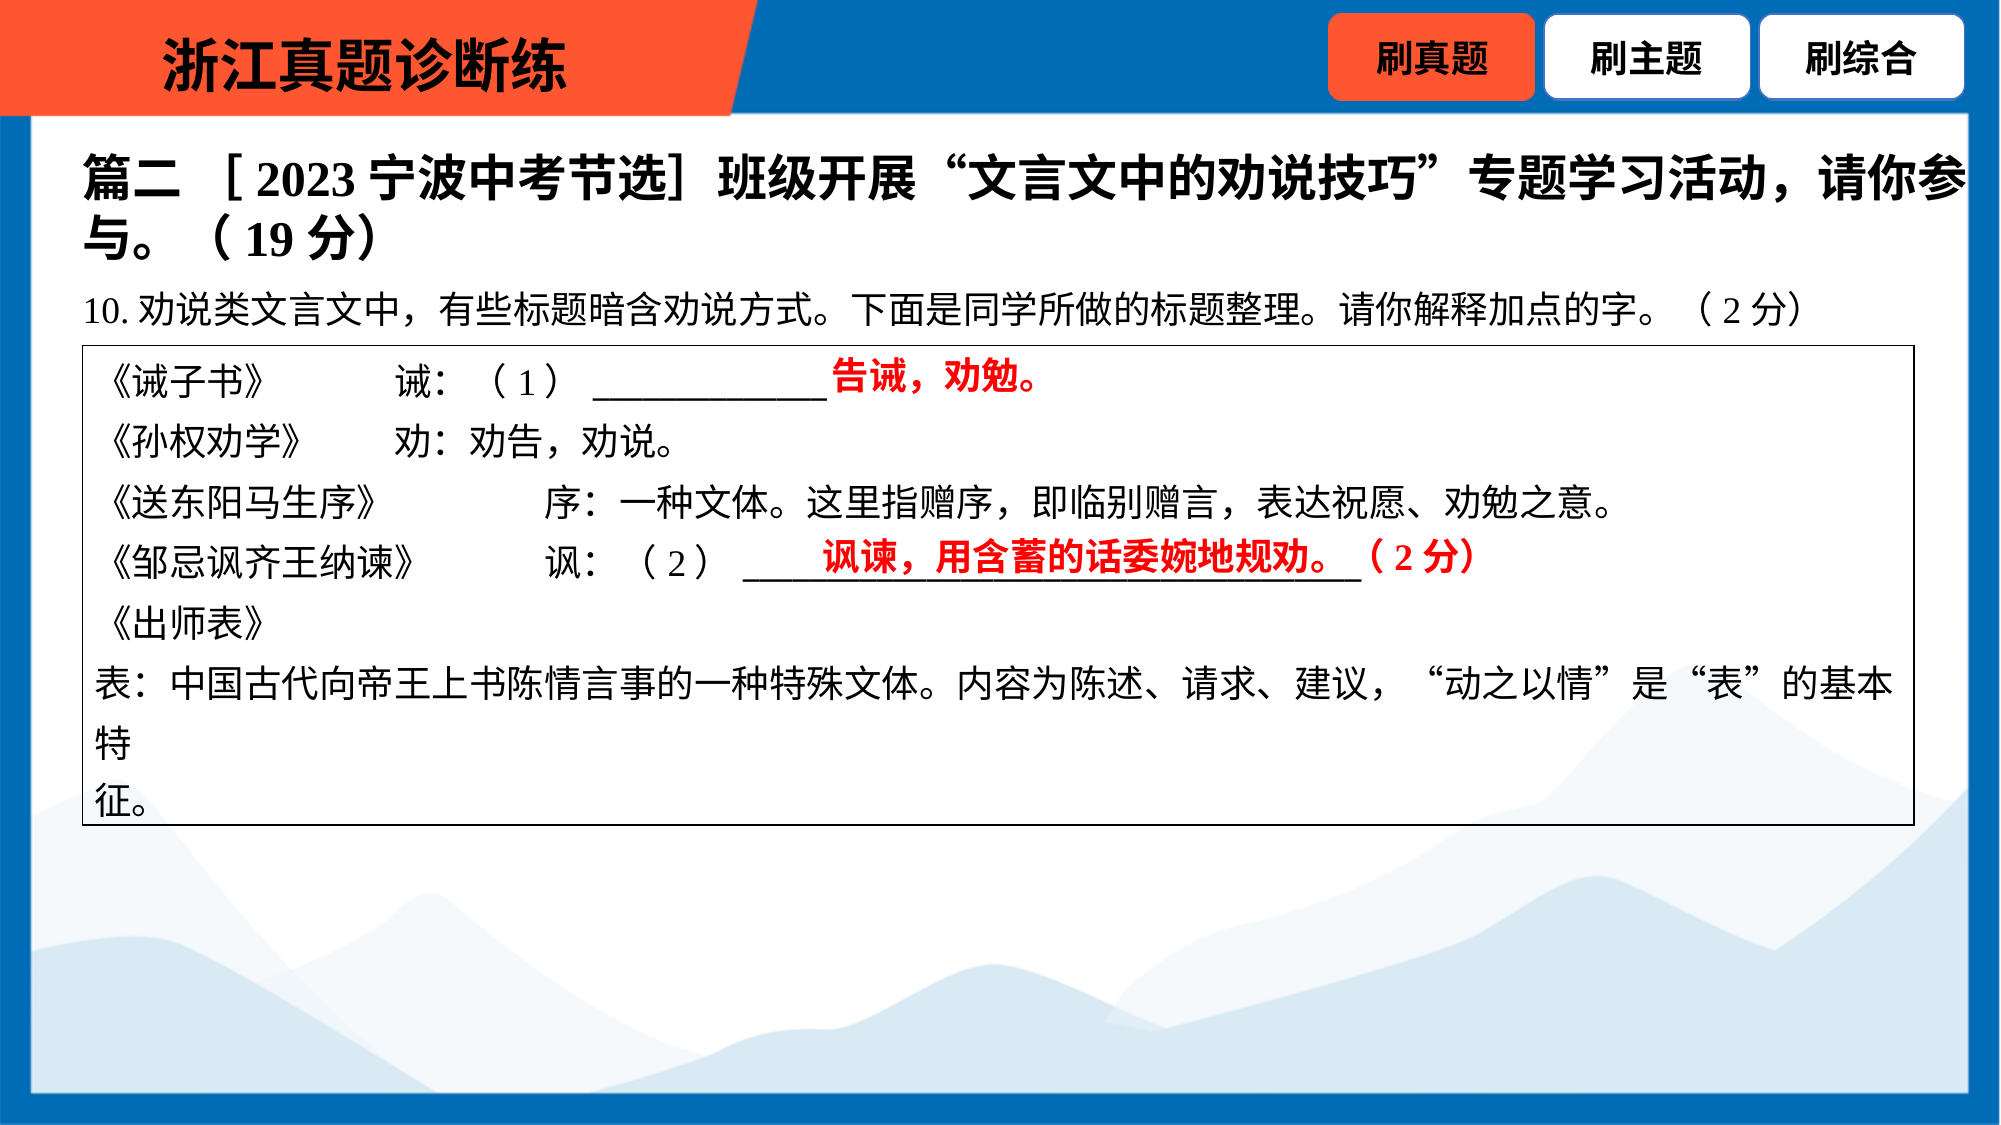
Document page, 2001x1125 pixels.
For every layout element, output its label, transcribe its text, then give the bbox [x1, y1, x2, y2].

text_box 10.劝说类文言文中，有些标题暗含劝说方式。下面是同学所做的标题整理。请你解释加点的字。（2分） [82, 266, 1917, 325]
text_box 篇二 ［2023宁波中考节选］班级开展“文言文中的劝说技巧”专题学习活动，请你参 与。（19分） [82, 146, 1917, 266]
text_box 告诫，劝勉。 [818, 340, 1071, 393]
text_box 讽谏，用含蓄的话委婉地规劝。（2分） [818, 521, 1502, 574]
table_header 《诫子书》 诫：（1）______________ 《孙权劝学》 劝：劝告，劝说。 《送东阳马生序》 序：一种文体。这里指赠序，即临别赠言，表达祝愿、劝勉之意。 《邹忌讽齐王纳谏》 讽：（2）_____________________________________ 《出师表》 表：中国古代向帝王上书陈情言事的一种特殊文体。内容为陈述、请求、建议，“动之以情”是“表”的基本特 征。 [83, 346, 1913, 824]
picture [0, 0, 2000, 1125]
